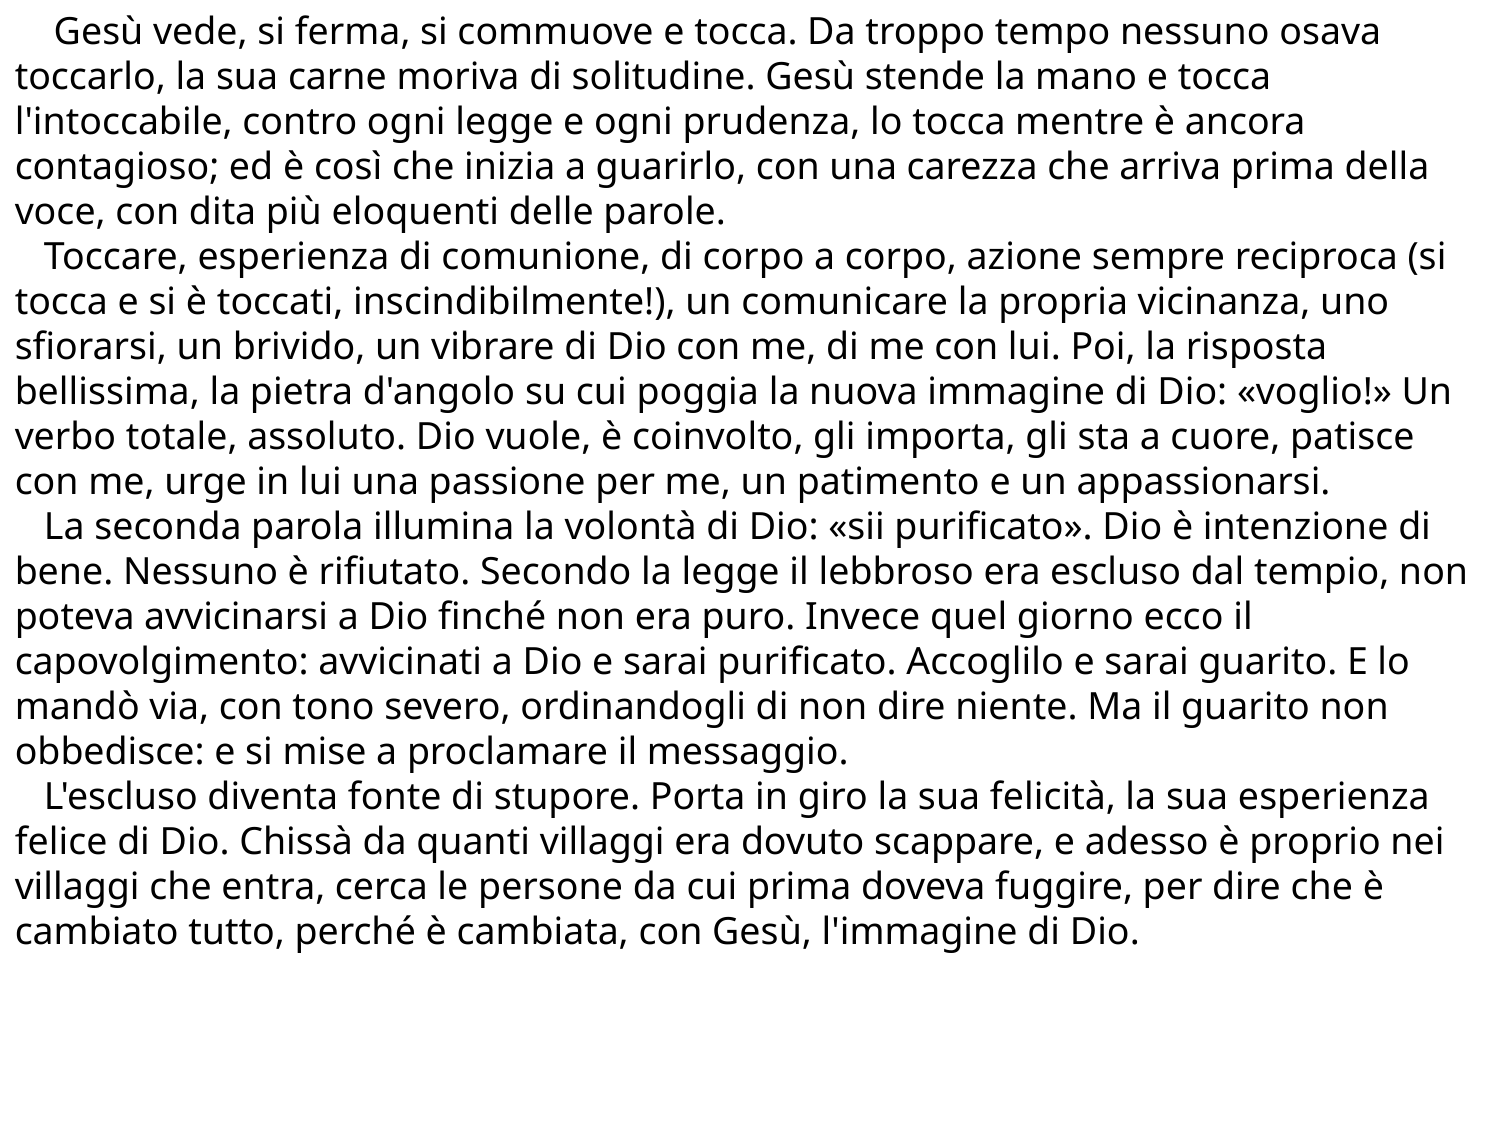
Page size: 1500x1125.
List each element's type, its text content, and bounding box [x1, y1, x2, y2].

text_box Gesù vede, si ferma, si commuove e tocca. Da troppo tempo nessuno osava toccarlo, la sua carne moriva di solitudine. Gesù stende la mano e tocca l'intoccabile, contro ogni legge e ogni prudenza, lo tocca mentre è ancora contagioso; ed è così che inizia a guarirlo, con una carezza che arriva prima della voce, con dita più eloquenti delle parole. Toccare, esperienza di comunione, di corpo a corpo, azione sempre reciproca (si tocca e si è toccati, inscindibilmente!), un comunicare la propria vicinanza, uno sfiorarsi, un brivido, un vibrare di Dio con me, di me con lui. Poi, la risposta bellissima, la pietra d'angolo su cui poggia la nuova immagine di Dio: «voglio!» Un verbo totale, assoluto. Dio vuole, è coinvolto, gli importa, gli sta a cuore, patisce con me, urge in lui una passione per me, un patimento e un appassionarsi. La seconda parola illumina la volontà di Dio: «sii purificato». Dio è intenzione di bene. Nessuno è rifiutato. Secondo la legge il lebbroso era escluso dal tempio, non poteva avvicinarsi a Dio finché non era puro. Invece quel giorno ecco il capovolgimento: avvicinati a Dio e sarai purificato. Accoglilo e sarai guarito. E lo mandò via, con tono severo, ordinandogli di non dire niente. Ma il guarito non obbedisce: e si mise a proclamare il messaggio. L'escluso diventa fonte di stupore. Porta in giro la sua felicità, la sua esperienza felice di Dio. Chissà da quanti villaggi era dovuto scappare, e adesso è proprio nei villaggi che entra, cerca le persone da cui prima doveva fuggire, per dire che è cambiato tutto, perché è cambiata, con Gesù, l'immagine di Dio. [0, 0, 1500, 1005]
